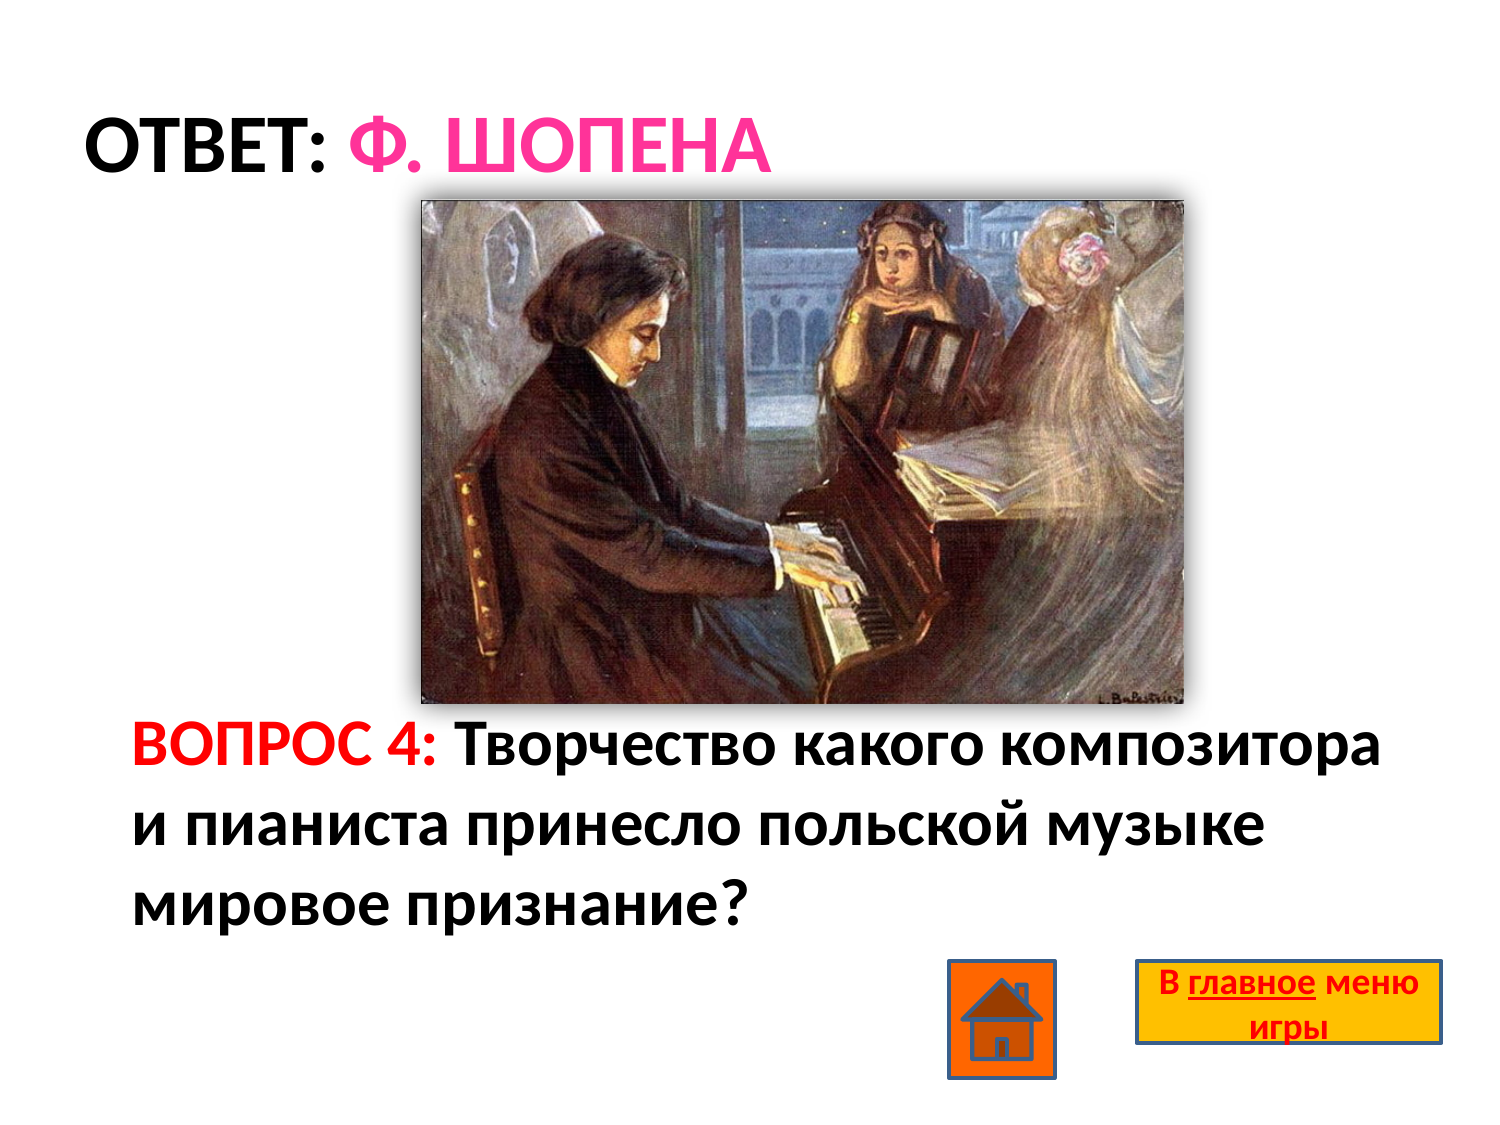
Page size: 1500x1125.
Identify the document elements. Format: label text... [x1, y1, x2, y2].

picture [421, 198, 1184, 705]
text_box В главное меню игры [1135, 959, 1443, 1045]
text_box ВОПРОС 4: Творчество какого композитора и пианиста принесло польской музыке мировое признание? [117, 691, 1407, 946]
text_box [947, 959, 1057, 1080]
text_box ОТВЕТ: Ф. ШОПЕНА [70, 82, 797, 197]
